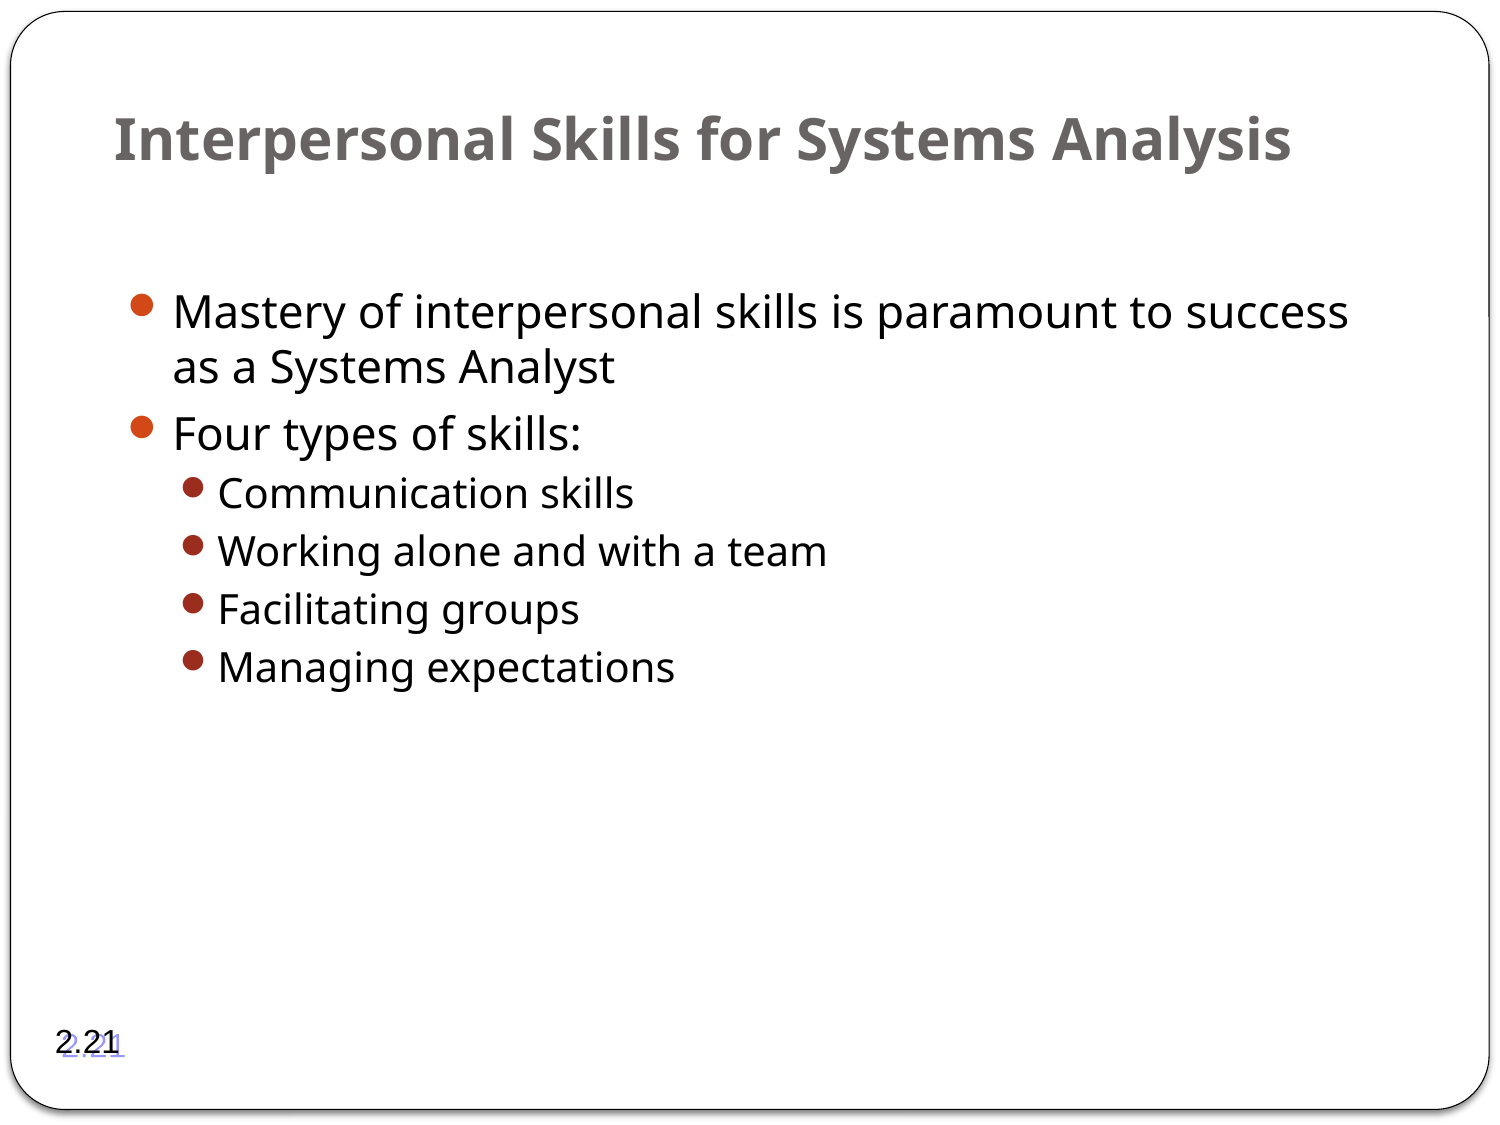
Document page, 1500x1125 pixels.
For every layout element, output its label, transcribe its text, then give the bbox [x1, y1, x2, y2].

text_box 2.21 [37, 1012, 138, 1107]
list Mastery of interpersonal skills is paramount to success as a Systems Analyst Four types of skills: Communication skills Working alone and with a team Facilitating groups Managing expectations [112, 275, 1388, 950]
title Interpersonal Skills for Systems Analysis [99, 87, 1375, 188]
